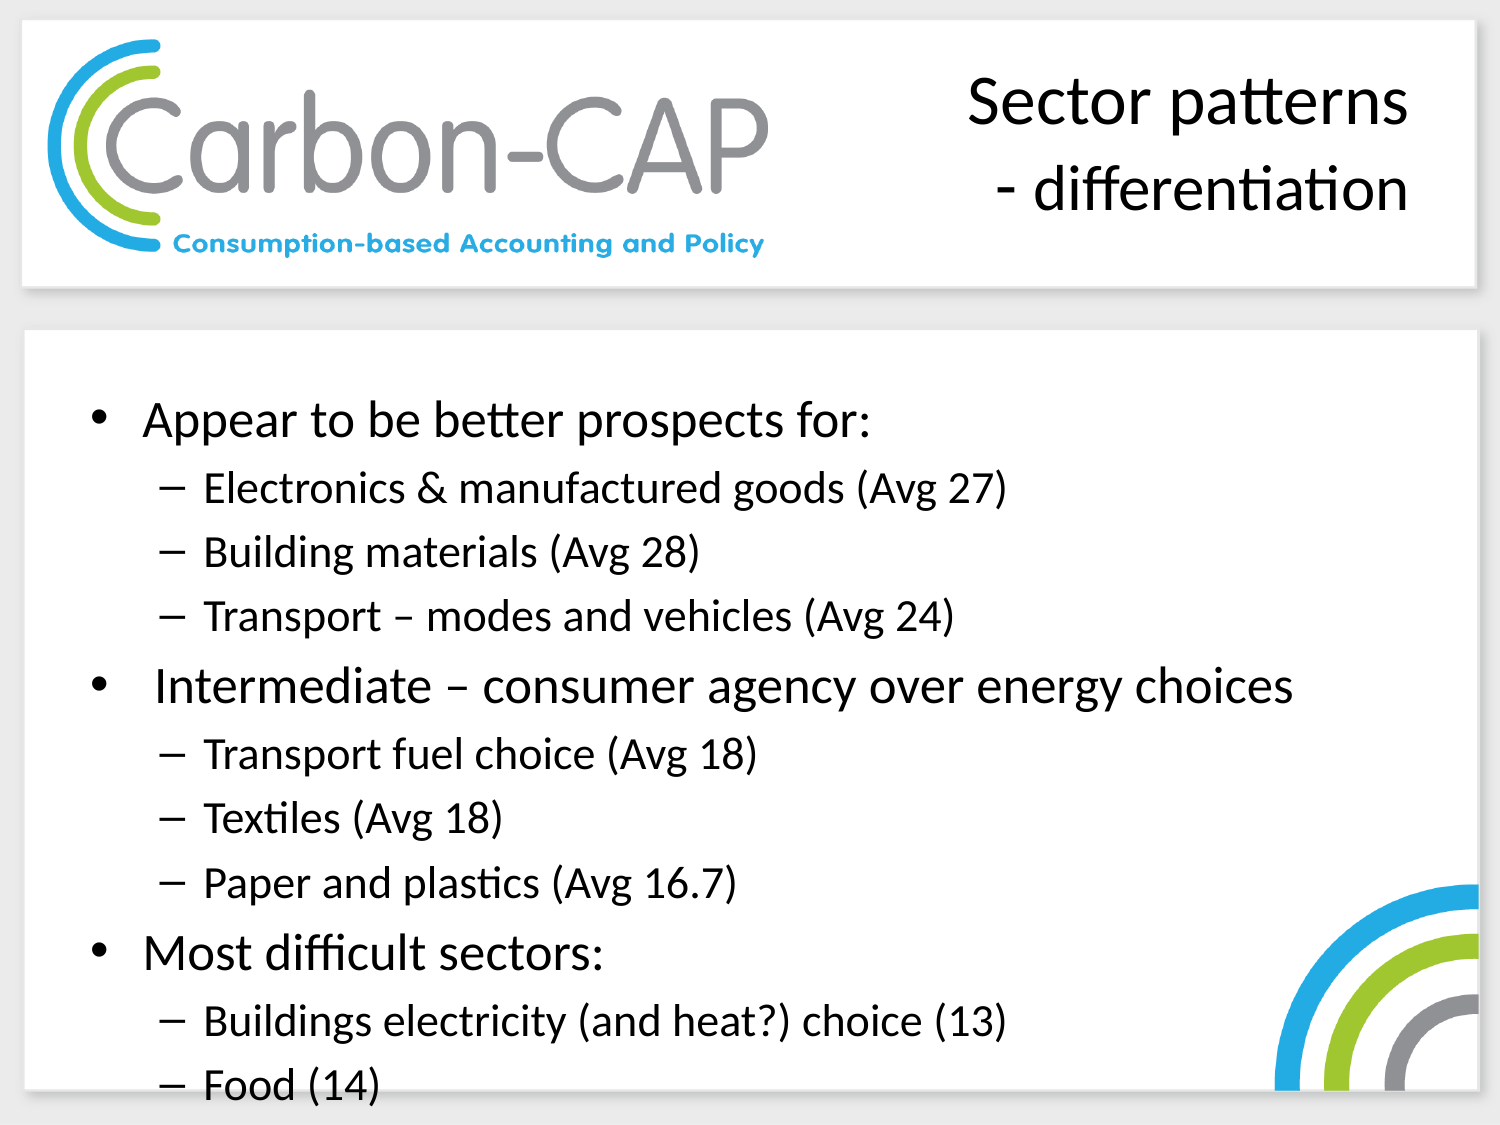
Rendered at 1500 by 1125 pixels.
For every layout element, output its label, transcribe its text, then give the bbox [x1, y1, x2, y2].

picture [0, 0, 1500, 1125]
list Appear to be better prospects for: Electronics & manufactured goods (Avg 27) Building materials (Avg 28) Transport – modes and vehicles (Avg 24) Intermediate – consumer agency over energy choices Transport fuel choice (Avg 18) Textiles (Avg 18) Paper and plastics (Avg 16.7) Most difficult sectors: Buildings electricity (and heat?) choice (13) Food (14) [75, 377, 1425, 1120]
title Sector patterns - differentiation [75, 45, 1425, 233]
